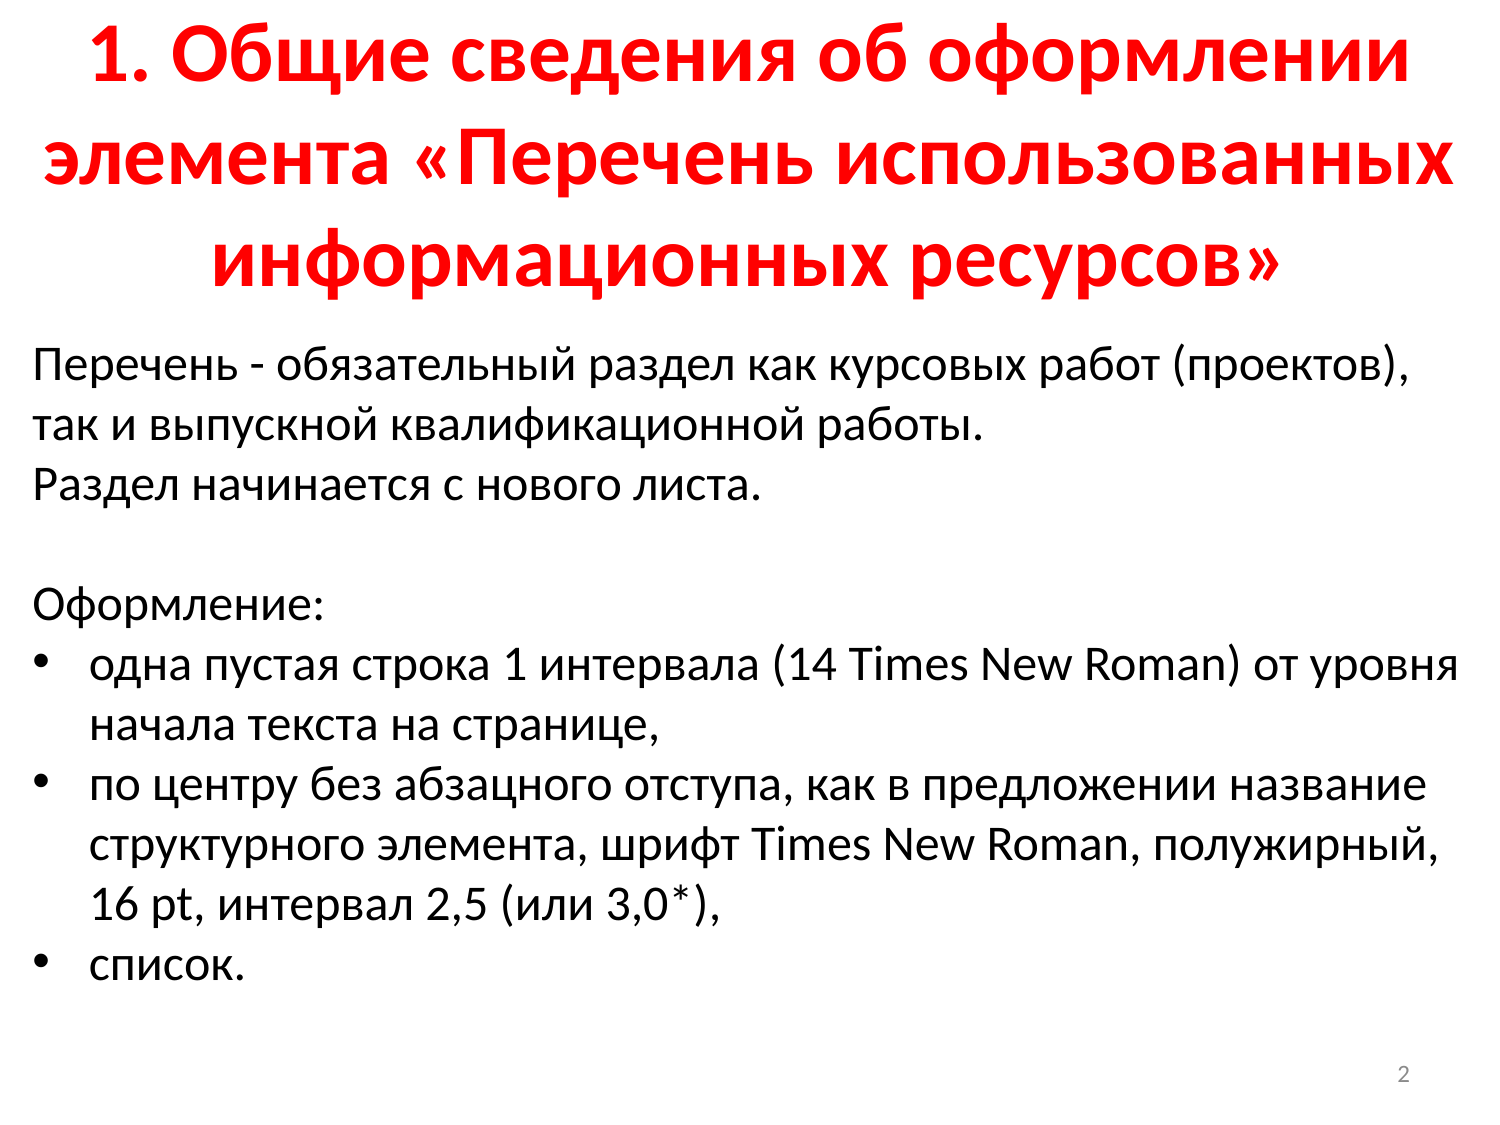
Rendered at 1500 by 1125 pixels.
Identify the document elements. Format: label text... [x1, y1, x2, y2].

title 1. Общие сведения об оформлении элемента «Перечень использованных информационных ресурсов» [0, 0, 1500, 315]
slide_number 2 [1074, 1042, 1425, 1103]
text_box Перечень - обязательный раздел как курсовых работ (проектов), так и выпускной квалификационной работы. Раздел начинается с нового листа. Оформление: одна пустая строка 1 интервала (14 Times New Roman) от уровня начала текста на странице, по центру без абзацного отступа, как в предложении название структурного элемента, шрифт Times New Roman, полужирный, 16 pt, интервал 2,5 (или 3,0*), список. [17, 322, 1483, 998]
